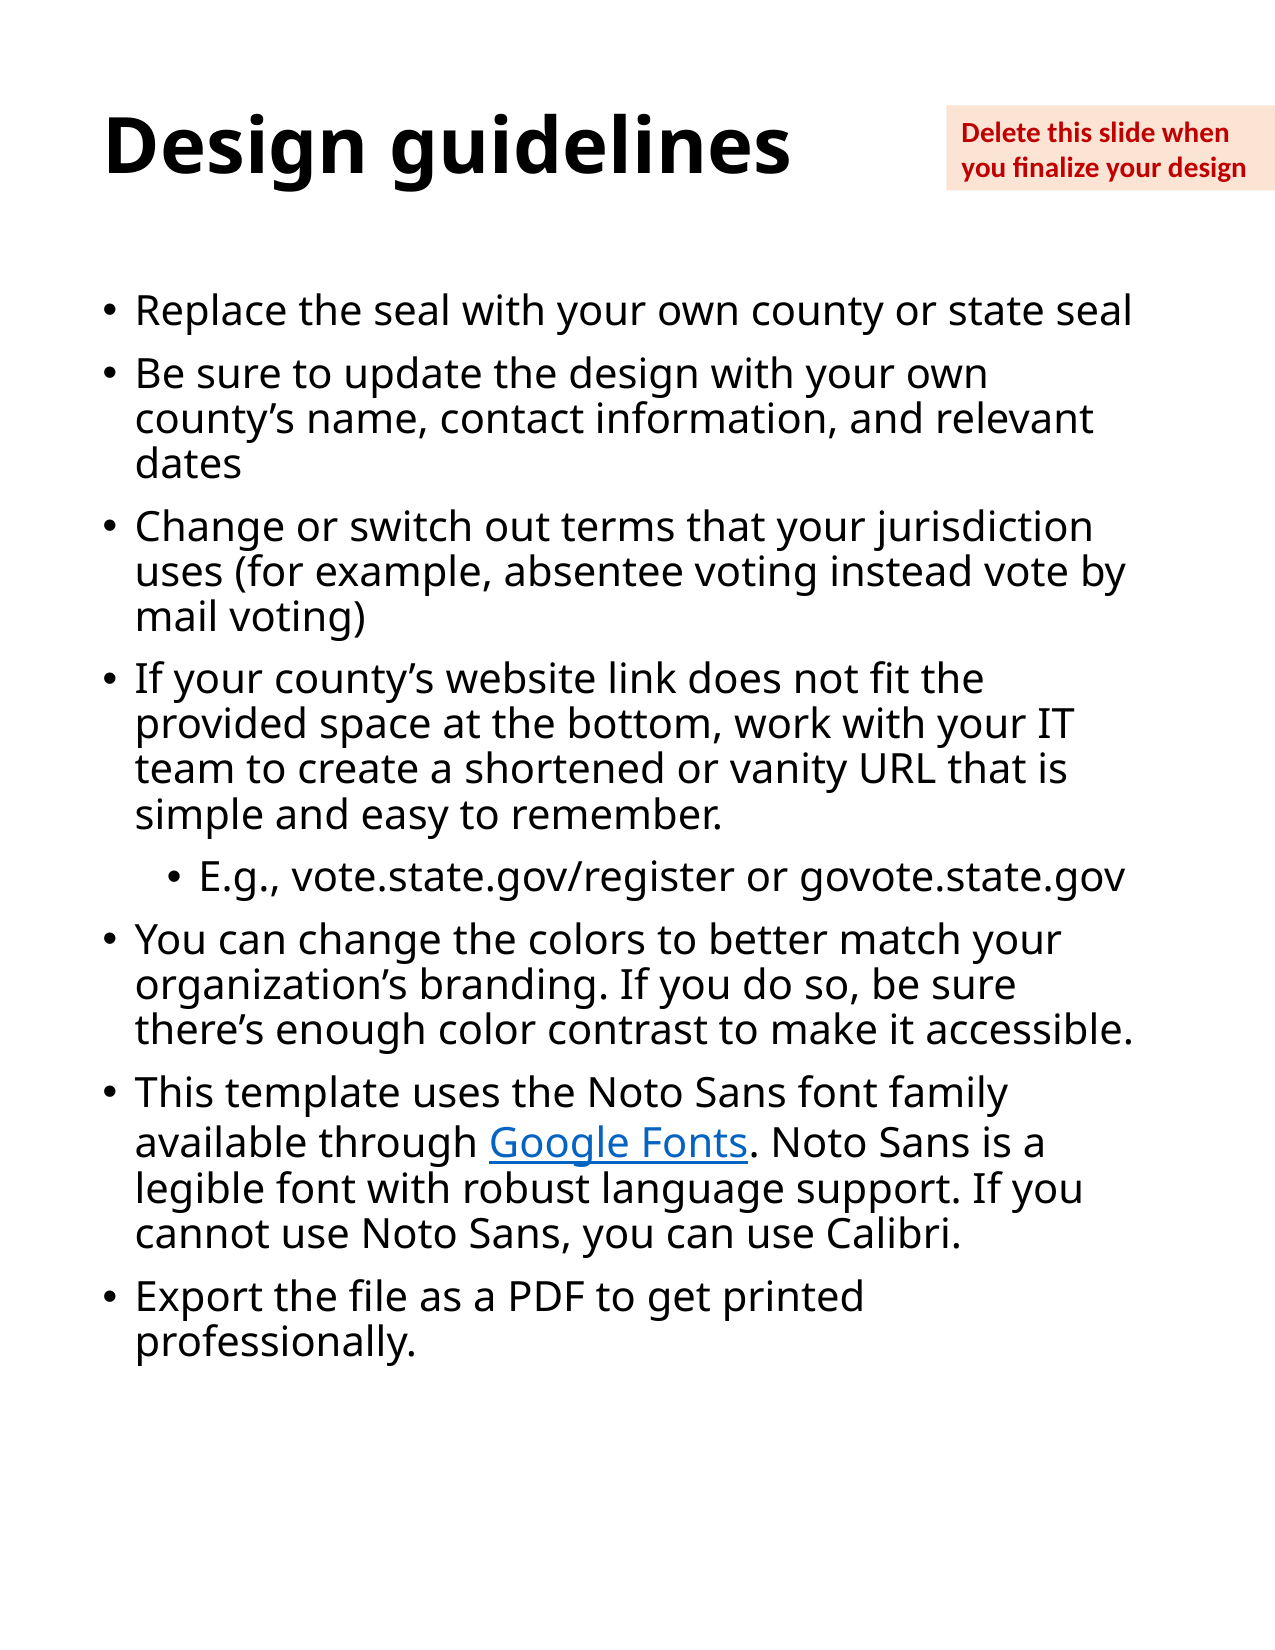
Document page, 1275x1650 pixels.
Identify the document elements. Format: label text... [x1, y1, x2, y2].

text_box Delete this slide when you finalize your design [946, 105, 1275, 191]
list Replace the seal with your own county or state seal Be sure to update the design with your own county’s name, contact information, and relevant dates Change or switch out terms that your jurisdiction uses (for example, absentee voting instead vote by mail voting) If your county’s website link does not fit the provided space at the bottom, work with your IT team to create a shortened or vanity URL that is simple and easy to remember. E.g., vote.state.gov/register or govote.state.gov You can change the colors to better match your organization’s branding. If you do so, be sure there’s enough color contrast to make it accessible. This template uses the Noto Sans font family available through Google Fonts. Noto Sans is a legible font with robust language support. If you cannot use Noto Sans, you can use Calibri. Export the file as a PDF to get printed professionally. [87, 281, 1150, 1563]
title Design guidelines [87, 87, 1188, 210]
